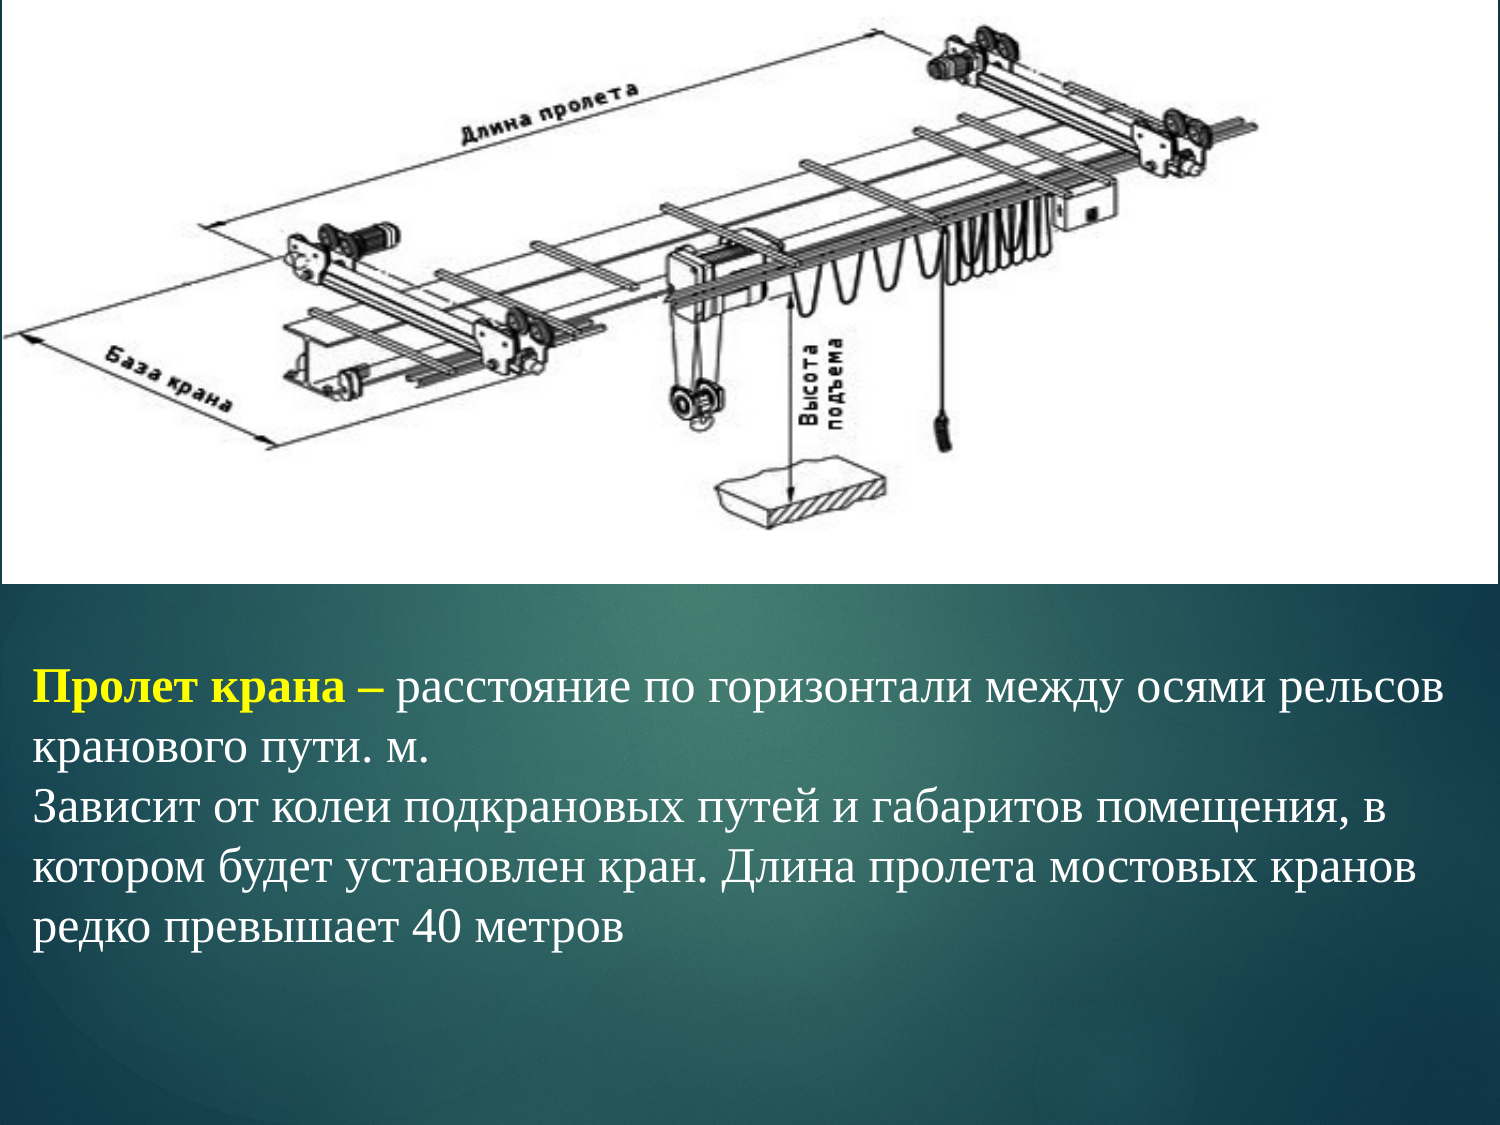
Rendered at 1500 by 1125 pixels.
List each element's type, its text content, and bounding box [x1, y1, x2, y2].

text_box Пролет крана – расстояние по горизонтали между осями рельсов кранового пути. м. Зависит от колеи подкрановых путей и габаритов помещения, в котором будет установлен кран. Длина пролета мостовых кранов редко превышает 40 метров [17, 645, 1471, 960]
picture [2, 0, 1498, 584]
